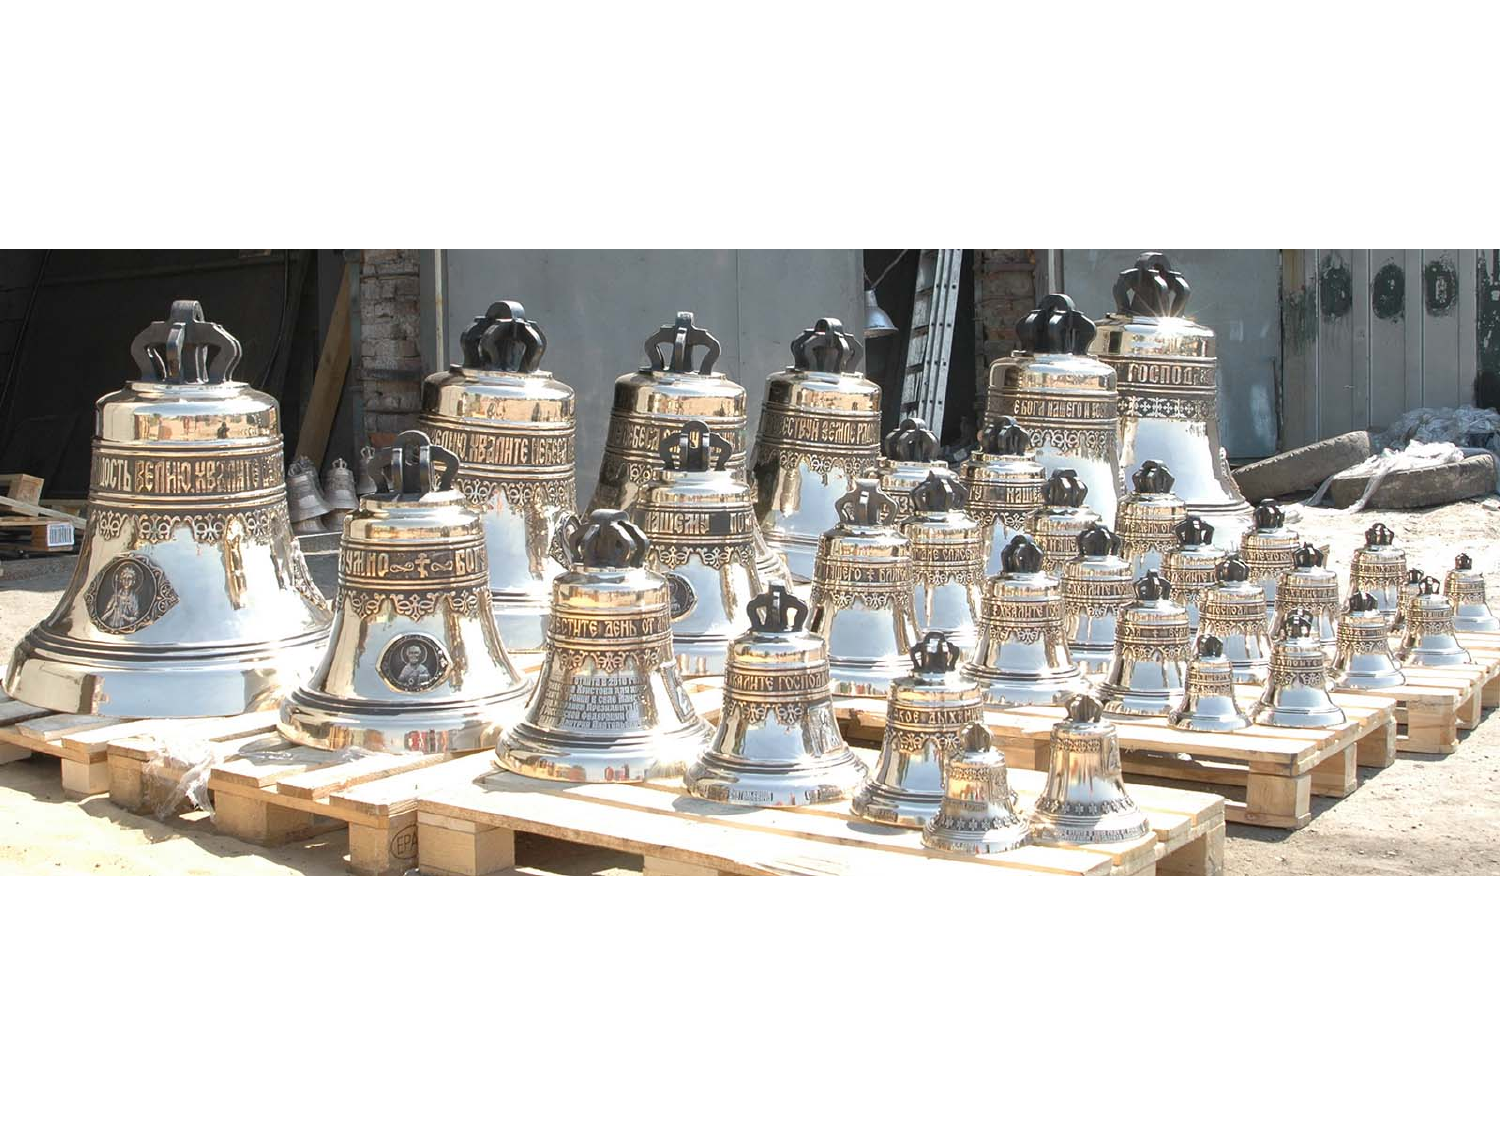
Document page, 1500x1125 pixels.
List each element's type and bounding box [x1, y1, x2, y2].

picture [0, 248, 1500, 876]
